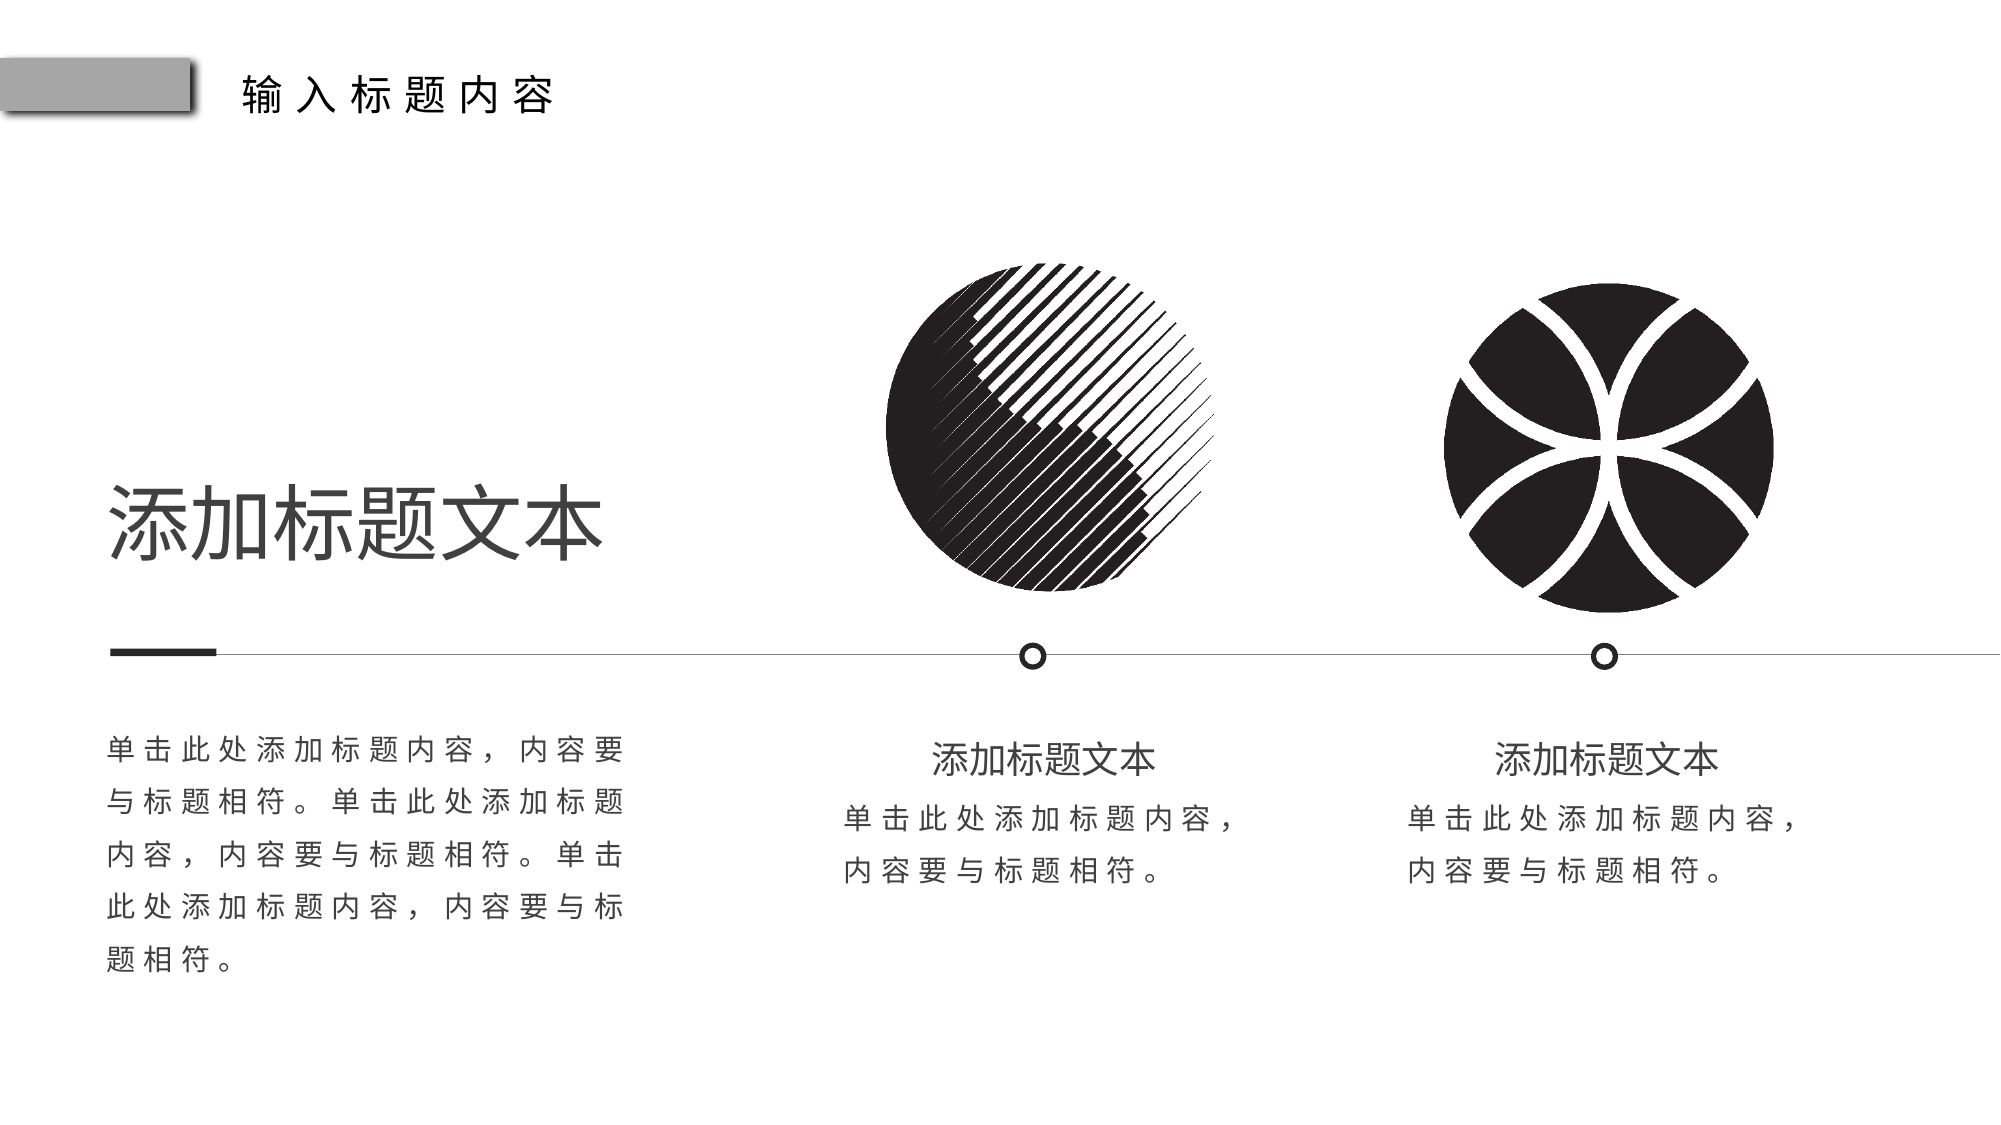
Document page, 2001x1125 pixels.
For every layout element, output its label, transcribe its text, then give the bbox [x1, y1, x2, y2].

text_box 添加标题文本 [91, 414, 627, 580]
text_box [1392, 706, 1817, 892]
text_box 单击此处添加标题内容，内容要与标题相符。单击此处添加标题内容，内容要与标题相符。单击此处添加标题内容，内容要与标题相符。 [91, 706, 671, 1036]
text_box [829, 706, 1254, 892]
text_box [109, 648, 217, 657]
picture [1373, 217, 1844, 689]
picture [814, 201, 1285, 672]
